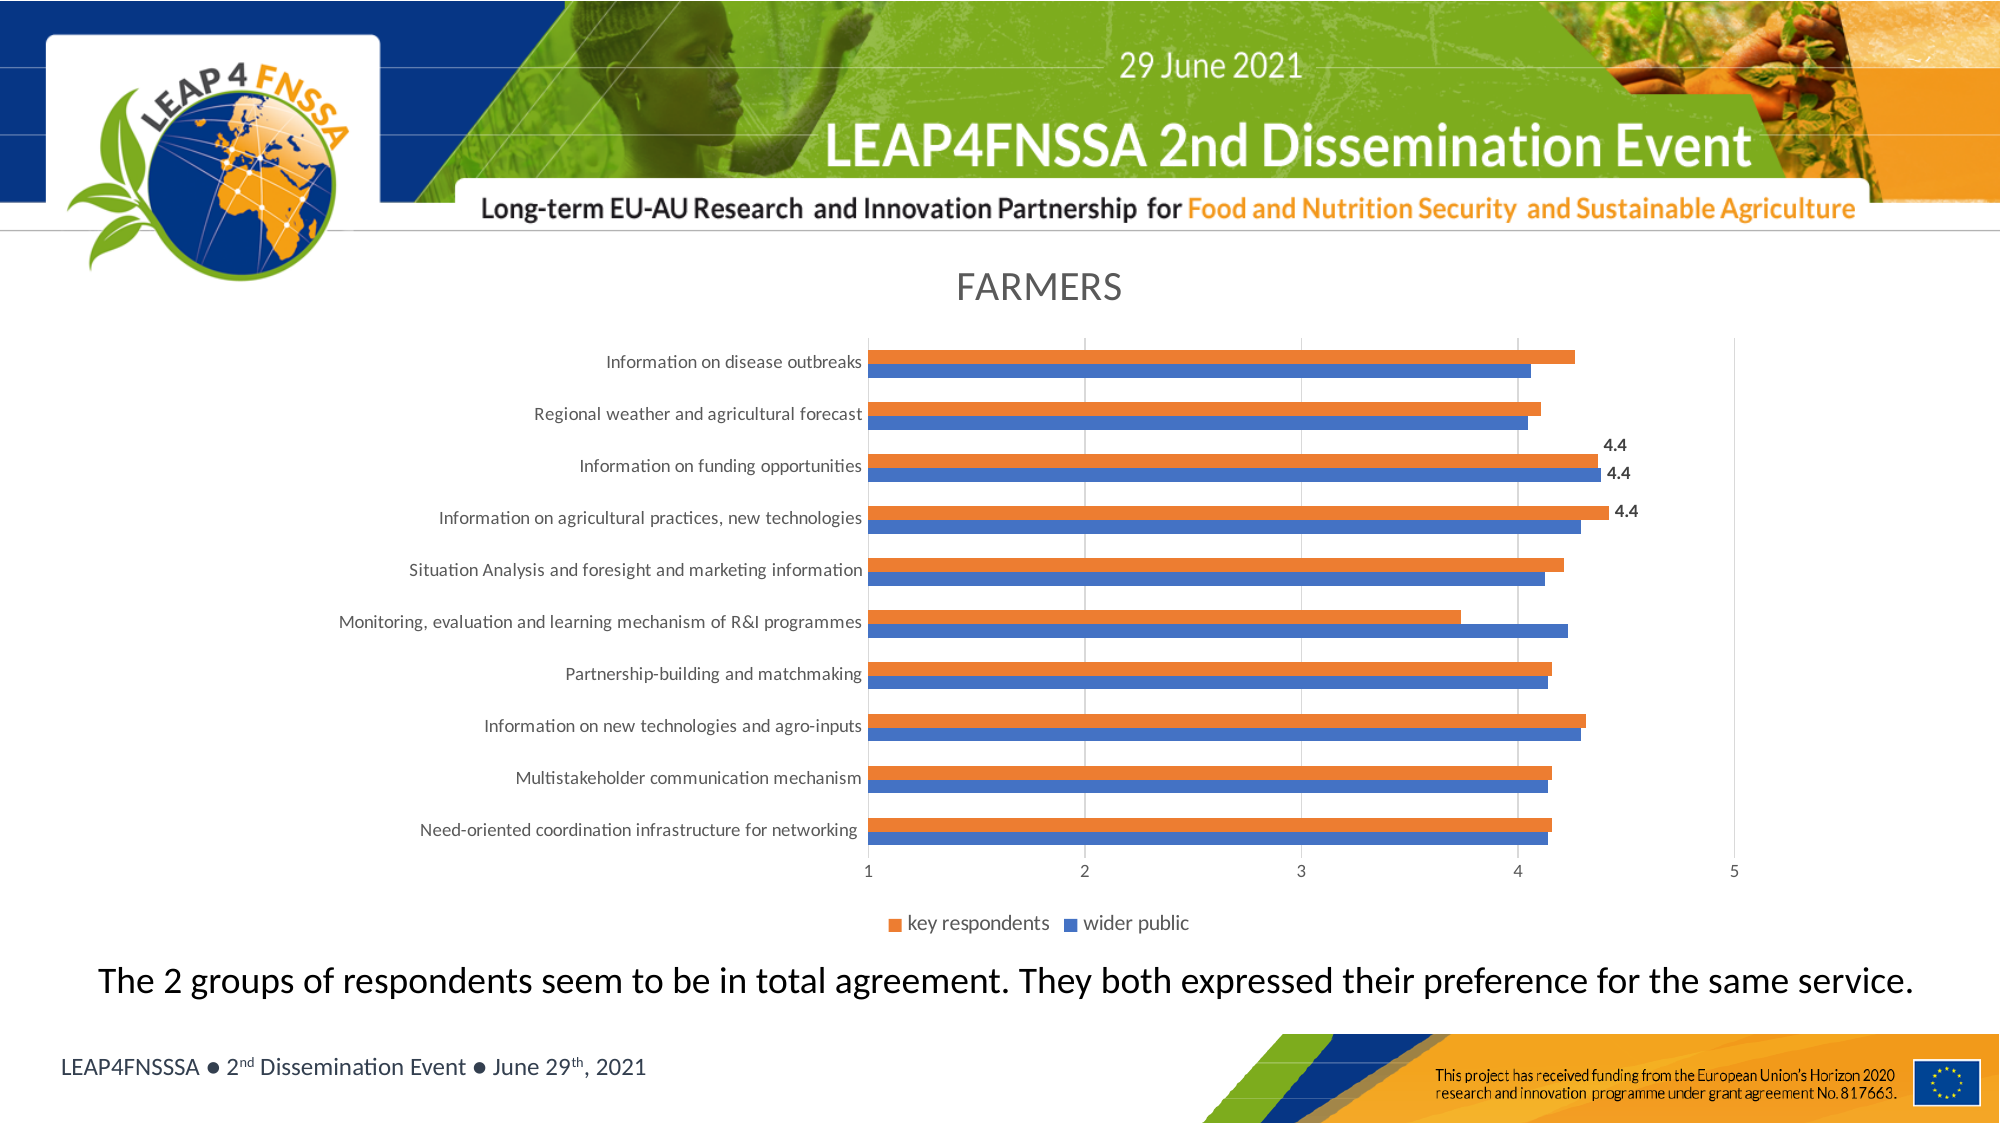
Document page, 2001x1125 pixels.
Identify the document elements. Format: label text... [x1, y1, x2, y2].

text_box The 2 groups of respondents seem to be in total agreement. They both expressed their preference for the same service. [83, 948, 1973, 1009]
chart [309, 234, 1769, 944]
picture [498, 1034, 1999, 1123]
picture [0, 1, 2000, 334]
